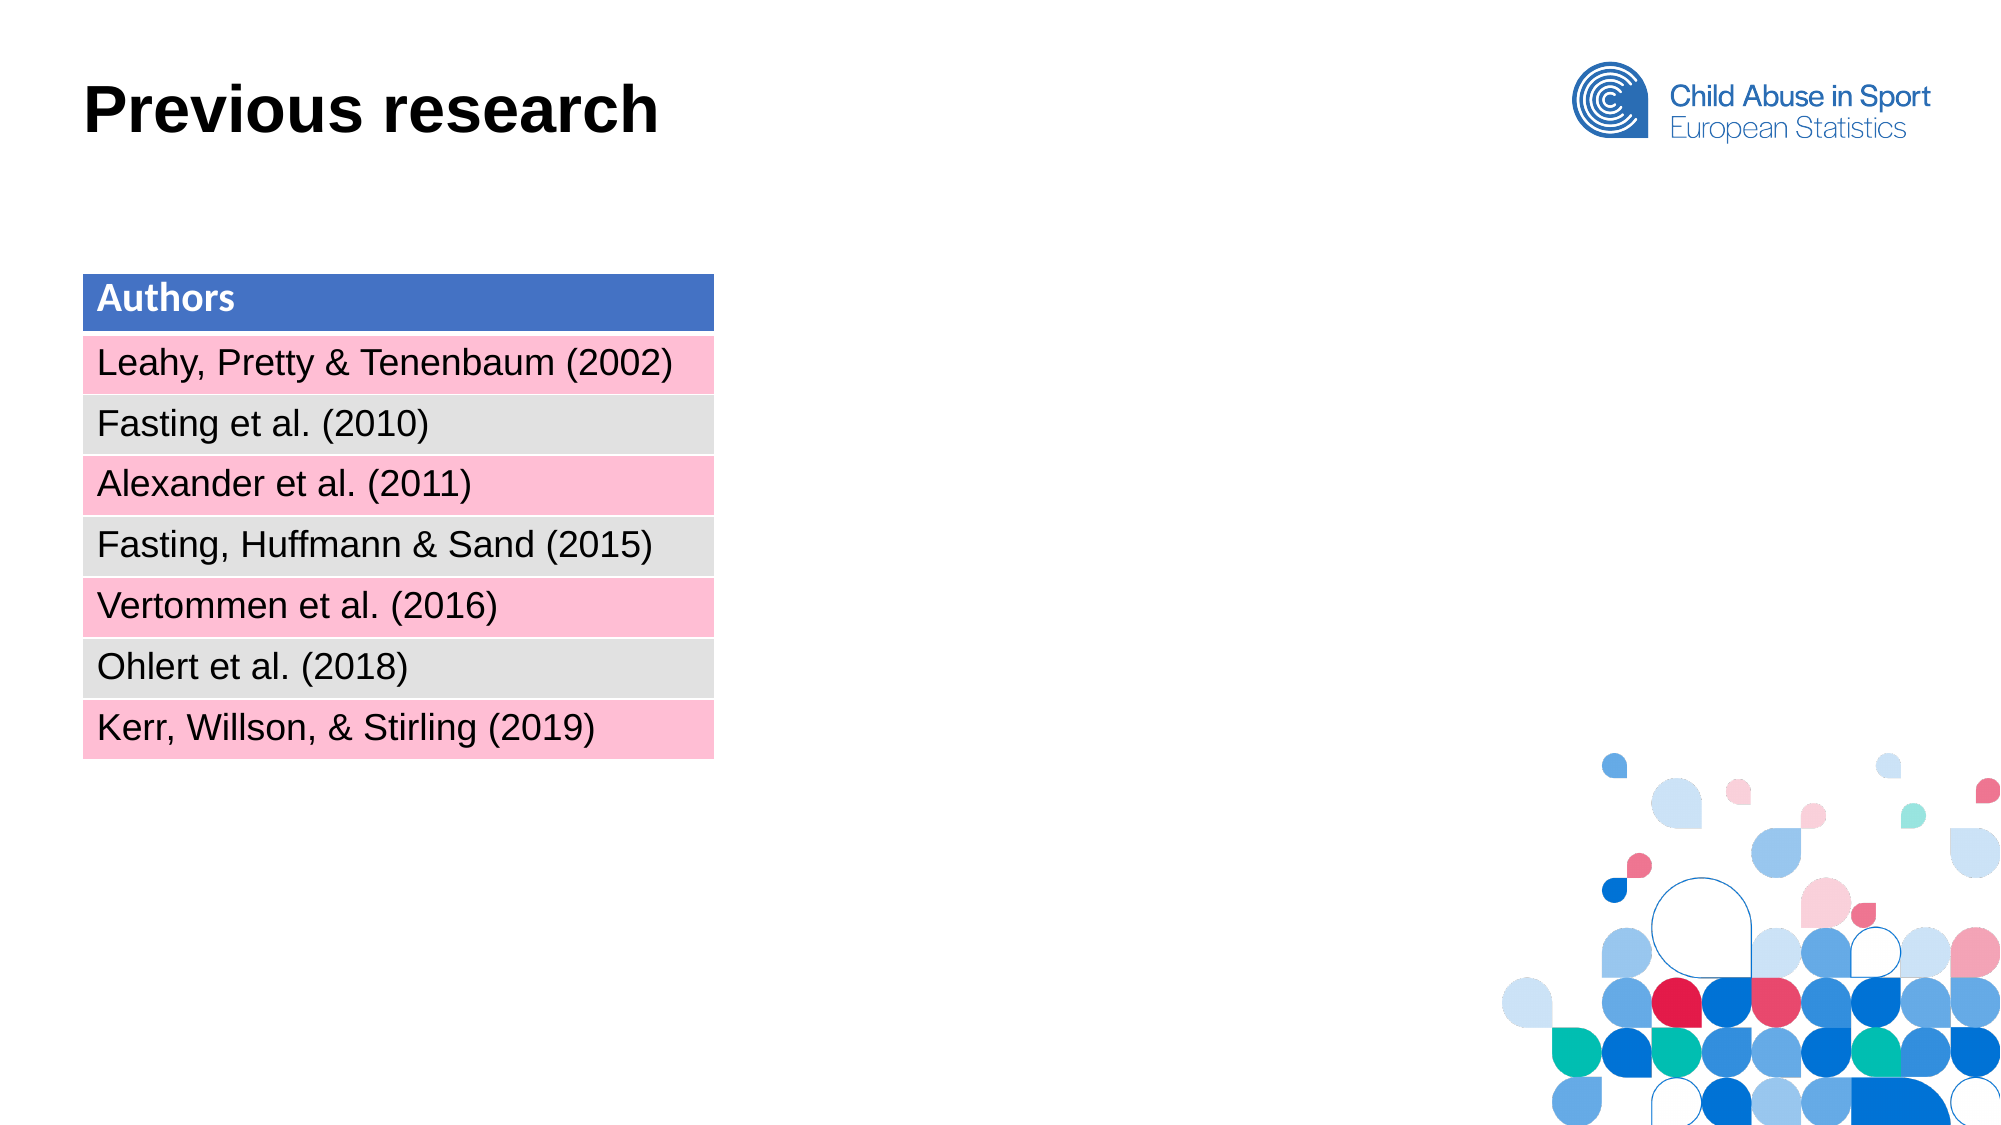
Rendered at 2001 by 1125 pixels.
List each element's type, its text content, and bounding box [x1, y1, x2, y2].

table_cell Leahy, Pretty & Tenenbaum (2002) [83, 336, 714, 394]
picture [1527, 39, 1976, 183]
table_cell Vertommen et al. (2016) [83, 578, 714, 637]
list Previous research [68, 67, 1932, 249]
table_cell Fasting, Huffmann & Sand (2015) [83, 517, 714, 576]
table_cell Alexander et al. (2011) [83, 456, 714, 515]
table_cell Kerr, Willson, & Stirling (2019) [83, 700, 714, 759]
table_cell Ohlert et al. (2018) [83, 639, 714, 698]
table_header Authors [83, 274, 714, 331]
table_cell Fasting et al. (2010) [83, 395, 714, 454]
